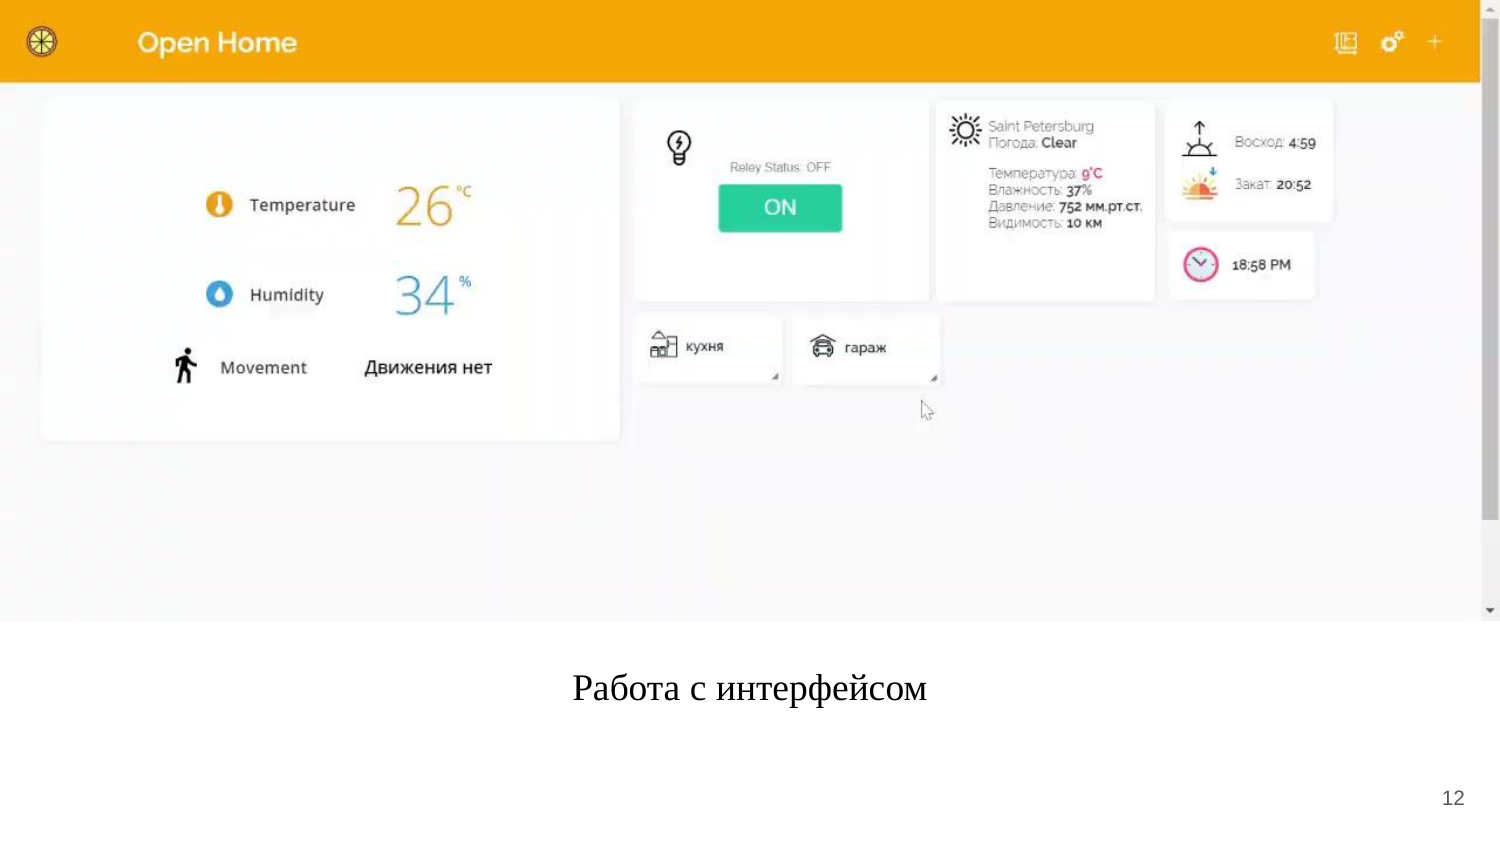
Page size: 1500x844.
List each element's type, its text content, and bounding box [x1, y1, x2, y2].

slide_number ‹#› [1389, 764, 1480, 830]
picture [0, 0, 1500, 622]
list Работа с интерфейсом [51, 641, 1449, 750]
